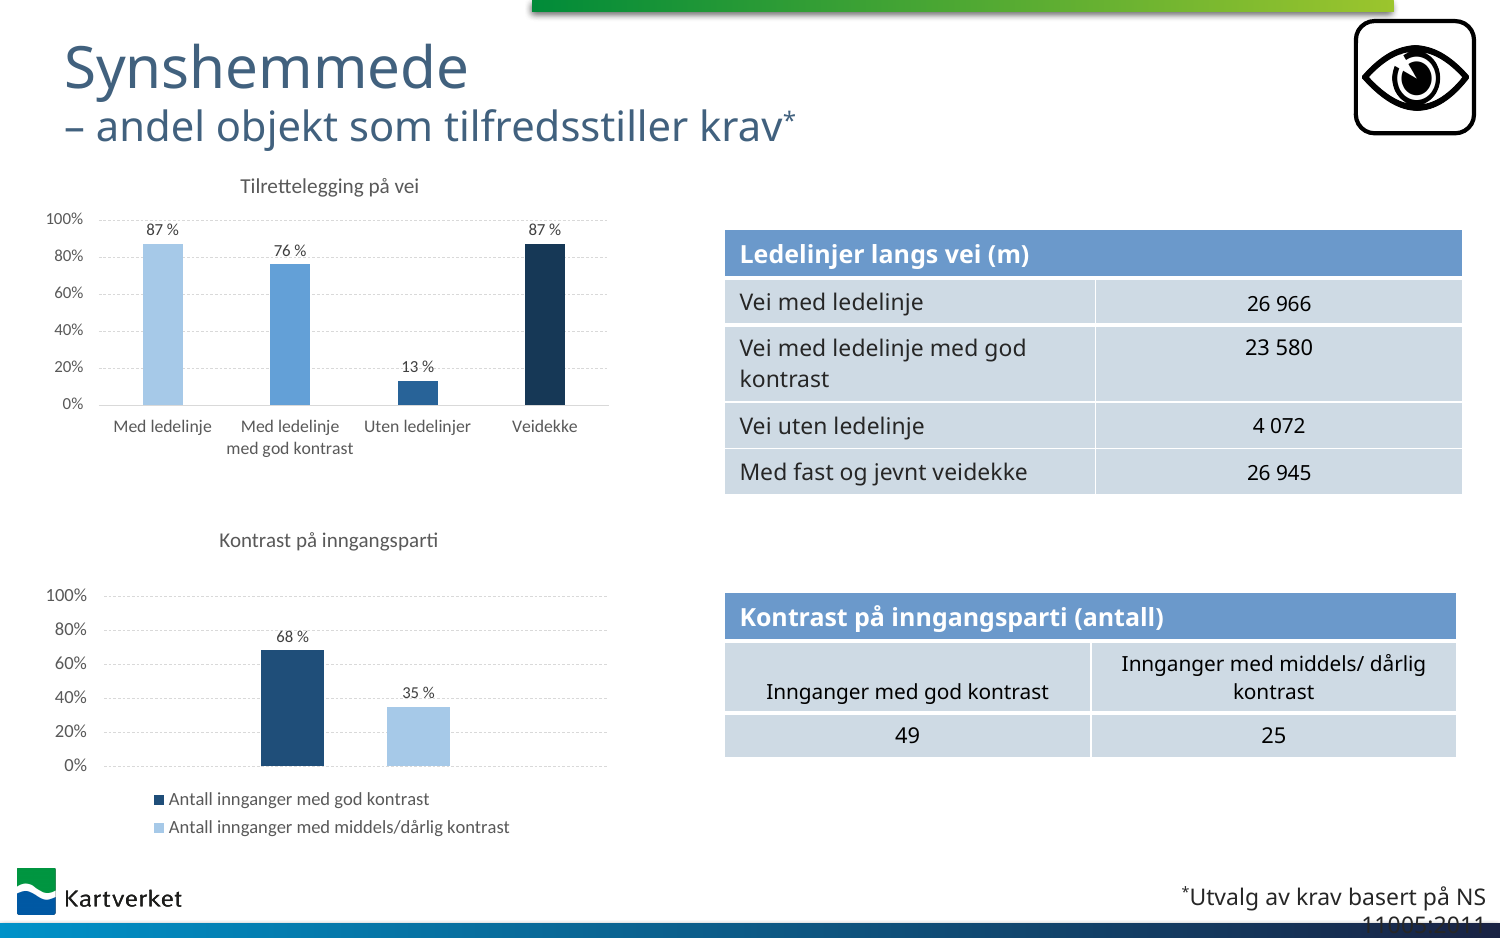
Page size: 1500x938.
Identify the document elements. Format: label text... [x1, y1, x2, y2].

text_box Synshemmede – andel objekt som tilfredsstiller krav* [49, 24, 1431, 158]
table_cell Vei med ledelinje [725, 280, 1095, 323]
table_cell 4 072 [1096, 403, 1462, 448]
table_cell Innganger med god kontrast [725, 643, 1090, 711]
text_box *Utvalg av krav basert på NS 11005:2011 [1068, 873, 1500, 938]
table_cell 25 [1092, 715, 1456, 757]
table_header Ledelinjer langs vei (m) [725, 230, 1462, 276]
table_cell Vei med ledelinje med god kontrast [725, 327, 1095, 401]
table_cell Vei uten ledelinje [725, 403, 1095, 448]
table_cell 49 [725, 715, 1090, 757]
table_cell Innganger med middels/ dårlig kontrast [1092, 643, 1456, 711]
table_cell 26 945 [1096, 449, 1462, 494]
table_cell 23 580 [1096, 327, 1462, 401]
table_cell 26 966 [1096, 280, 1462, 323]
table_header Kontrast på inngangsparti (antall) [725, 593, 1456, 639]
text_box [1355, 20, 1475, 134]
table_cell Med fast og jevnt veidekke [725, 449, 1095, 494]
picture [41, 166, 619, 492]
picture [41, 520, 617, 846]
